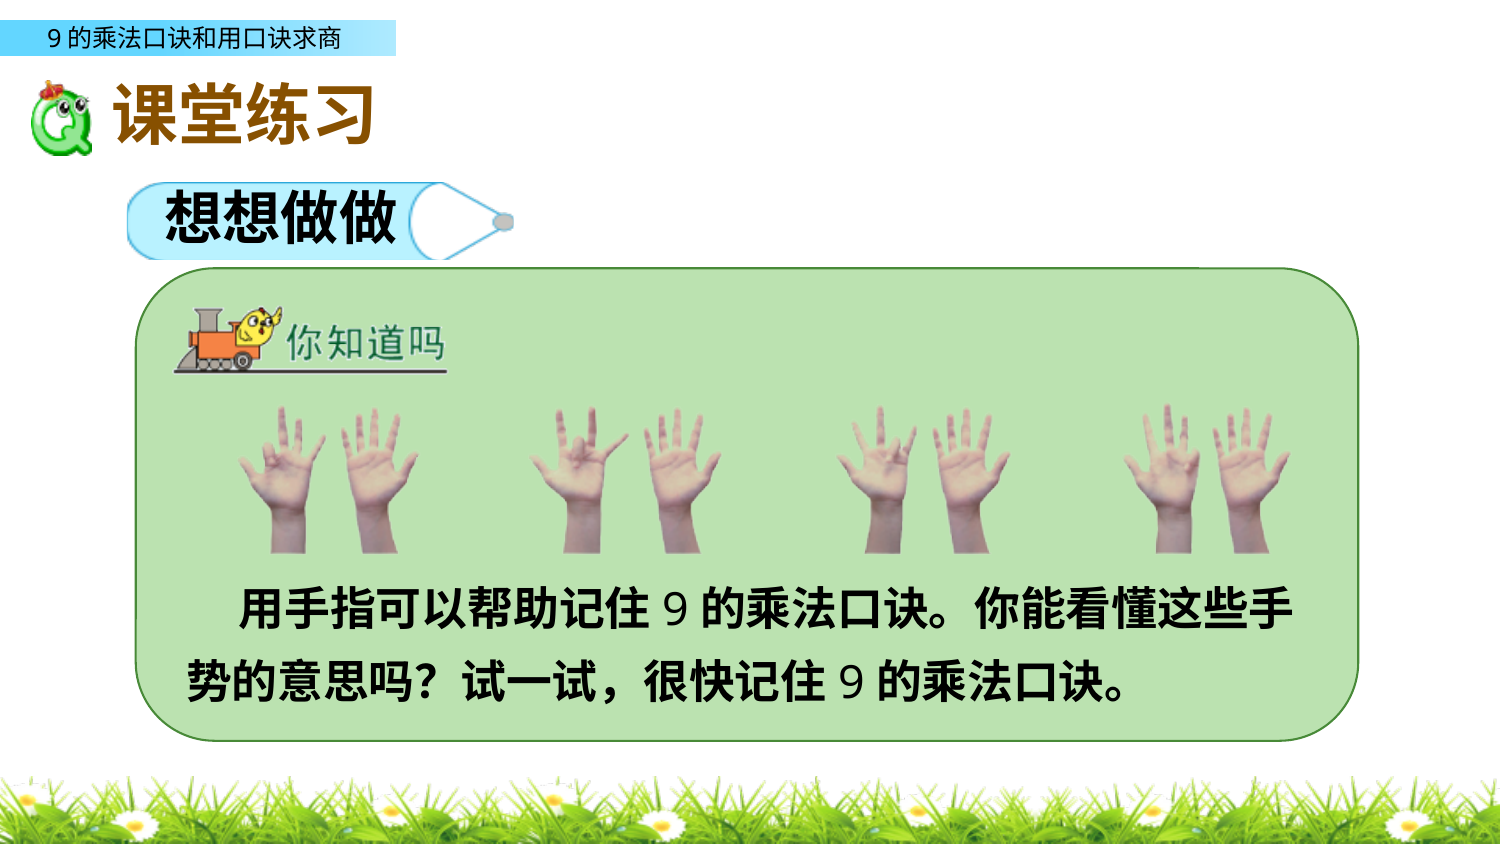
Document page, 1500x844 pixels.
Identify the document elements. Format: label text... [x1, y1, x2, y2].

picture [170, 303, 455, 383]
text_box [133, 266, 1361, 743]
picture [0, 776, 1500, 844]
picture [31, 80, 92, 156]
text_box 课堂练习 [100, 67, 404, 159]
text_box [126, 173, 514, 260]
text_box 用手指可以帮助记住9的乘法口诀。你能看懂这些手势的意思吗？试一试，很快记住9的乘法口诀。 [171, 563, 1317, 706]
picture [218, 394, 1298, 562]
